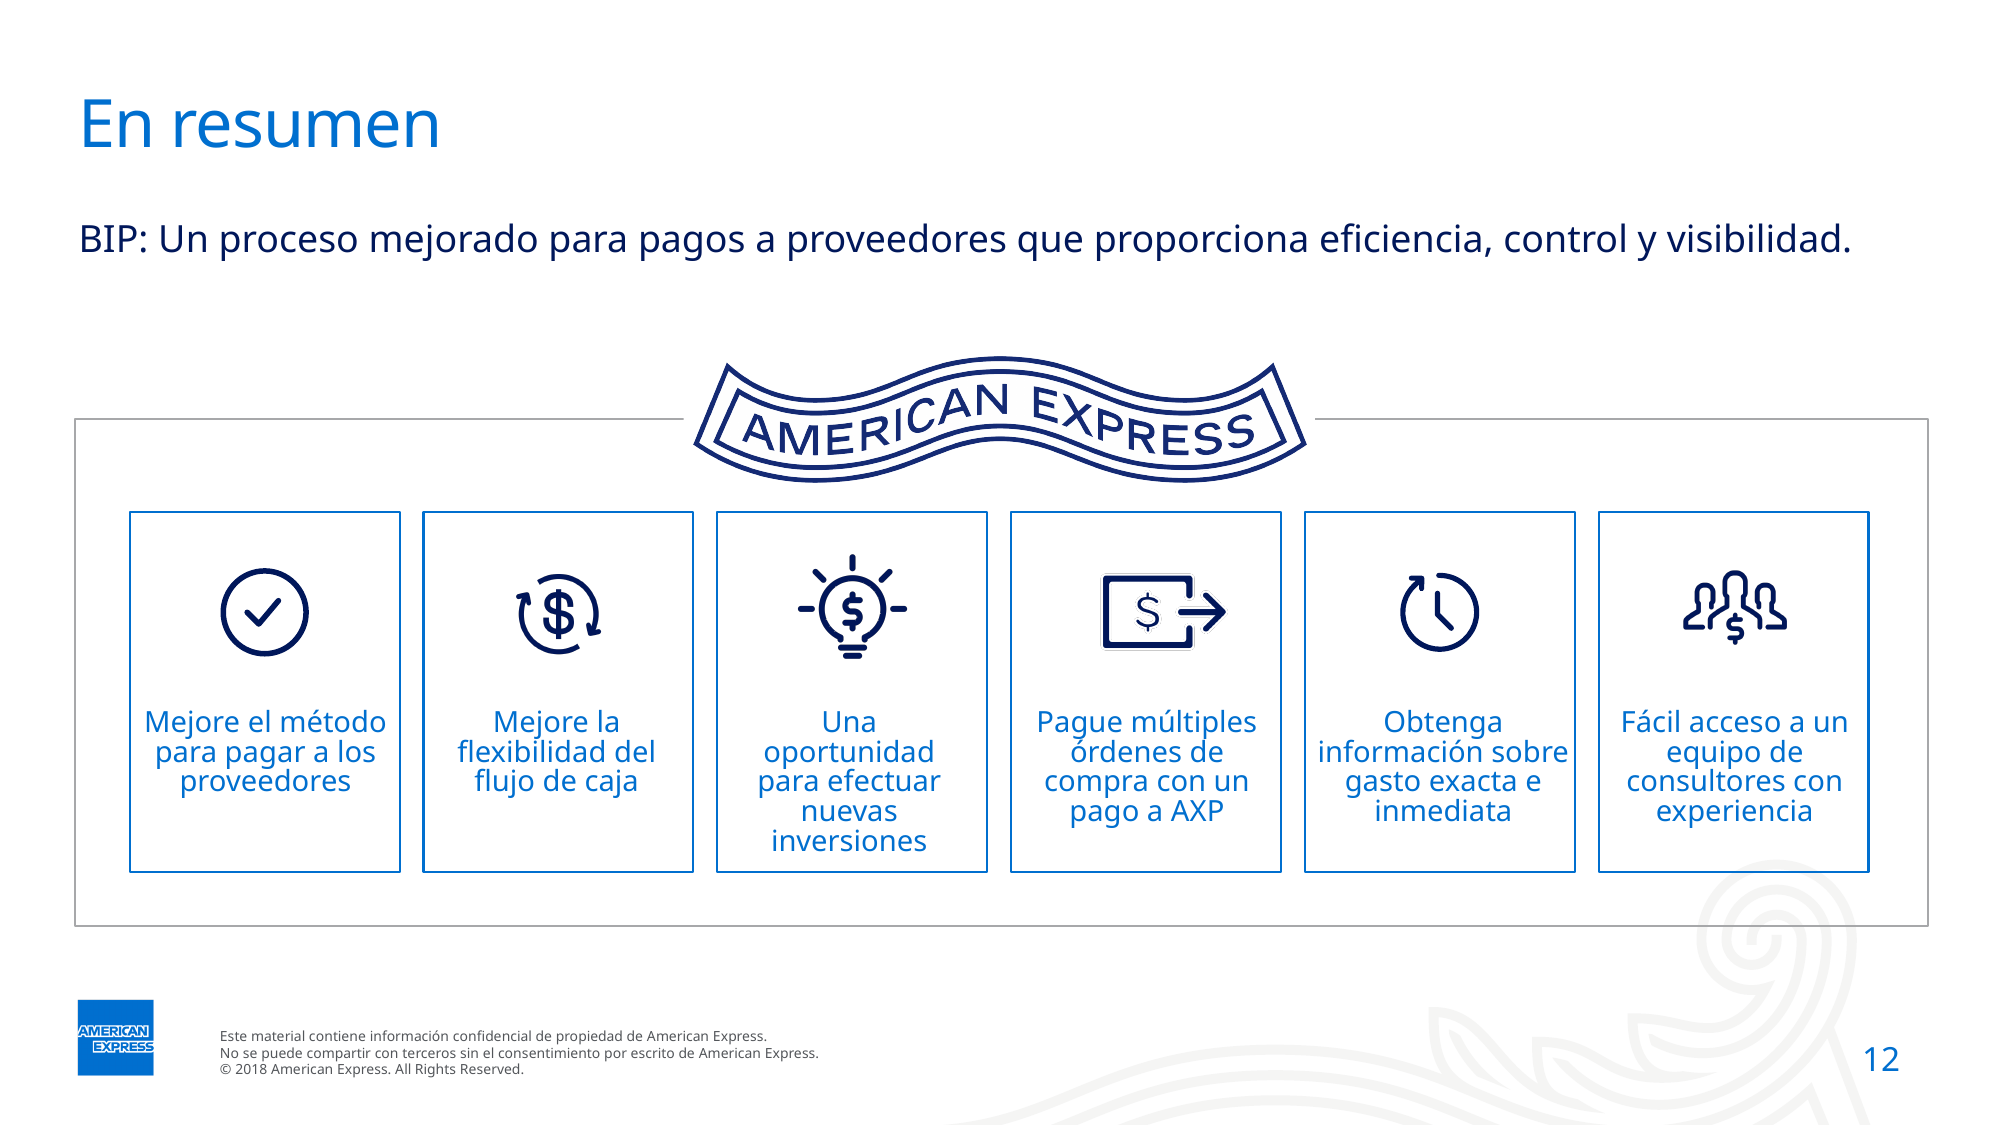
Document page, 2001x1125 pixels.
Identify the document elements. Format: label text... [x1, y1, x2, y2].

text_box [74, 419, 1929, 926]
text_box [683, 356, 1315, 483]
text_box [1598, 511, 1869, 872]
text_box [717, 511, 988, 872]
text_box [423, 511, 694, 872]
title En resumen [78, 90, 1494, 278]
picture [65, 987, 166, 1088]
slide_number 12 [1800, 1033, 1900, 1084]
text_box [129, 511, 400, 872]
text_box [1010, 511, 1281, 872]
list BIP: Un proceso mejorado para pagos a proveedores que proporciona eficiencia, control y visibilidad. [78, 212, 1869, 319]
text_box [1304, 511, 1581, 872]
